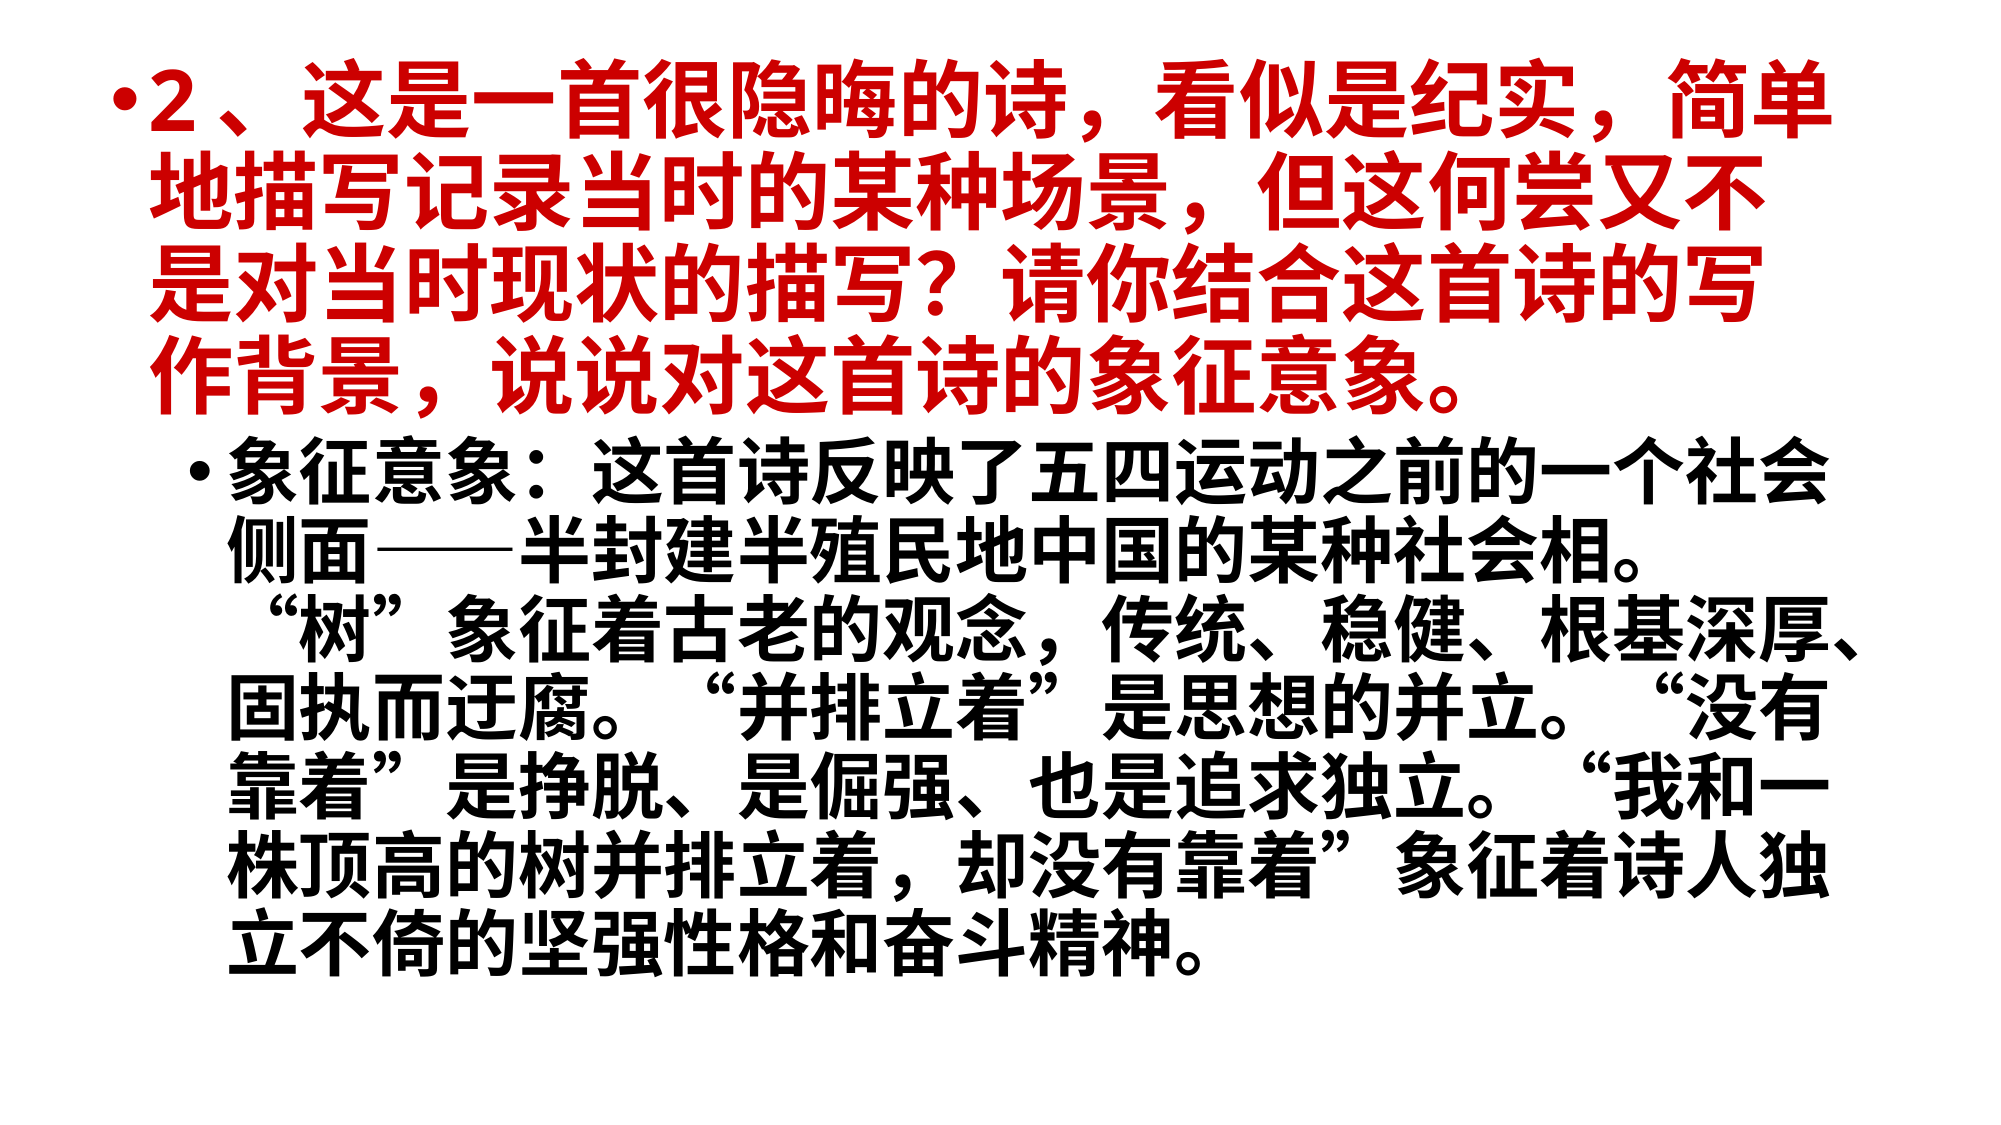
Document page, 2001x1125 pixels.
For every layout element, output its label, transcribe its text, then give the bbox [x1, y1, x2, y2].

list 2、这是一首很隐晦的诗，看似是纪实，简单地描写记录当时的某种场景，但这何尝又不是对当时现状的描写？请你结合这首诗的写作背景，说说对这首诗的象征意象。 象征意象：这首诗反映了五四运动之前的一个社会侧面——半封建半殖民地中国的某种社会相。“树”象征着古老的观念，传统、稳健、根基深厚、固执而迂腐。“并排立着”是思想的并立。“没有靠着”是挣脱、是倔强、也是追求独立。“我和一株顶高的树并排立着，却没有靠着”象征着诗人独立不倚的坚强性格和奋斗精神。 [94, 50, 1863, 1014]
